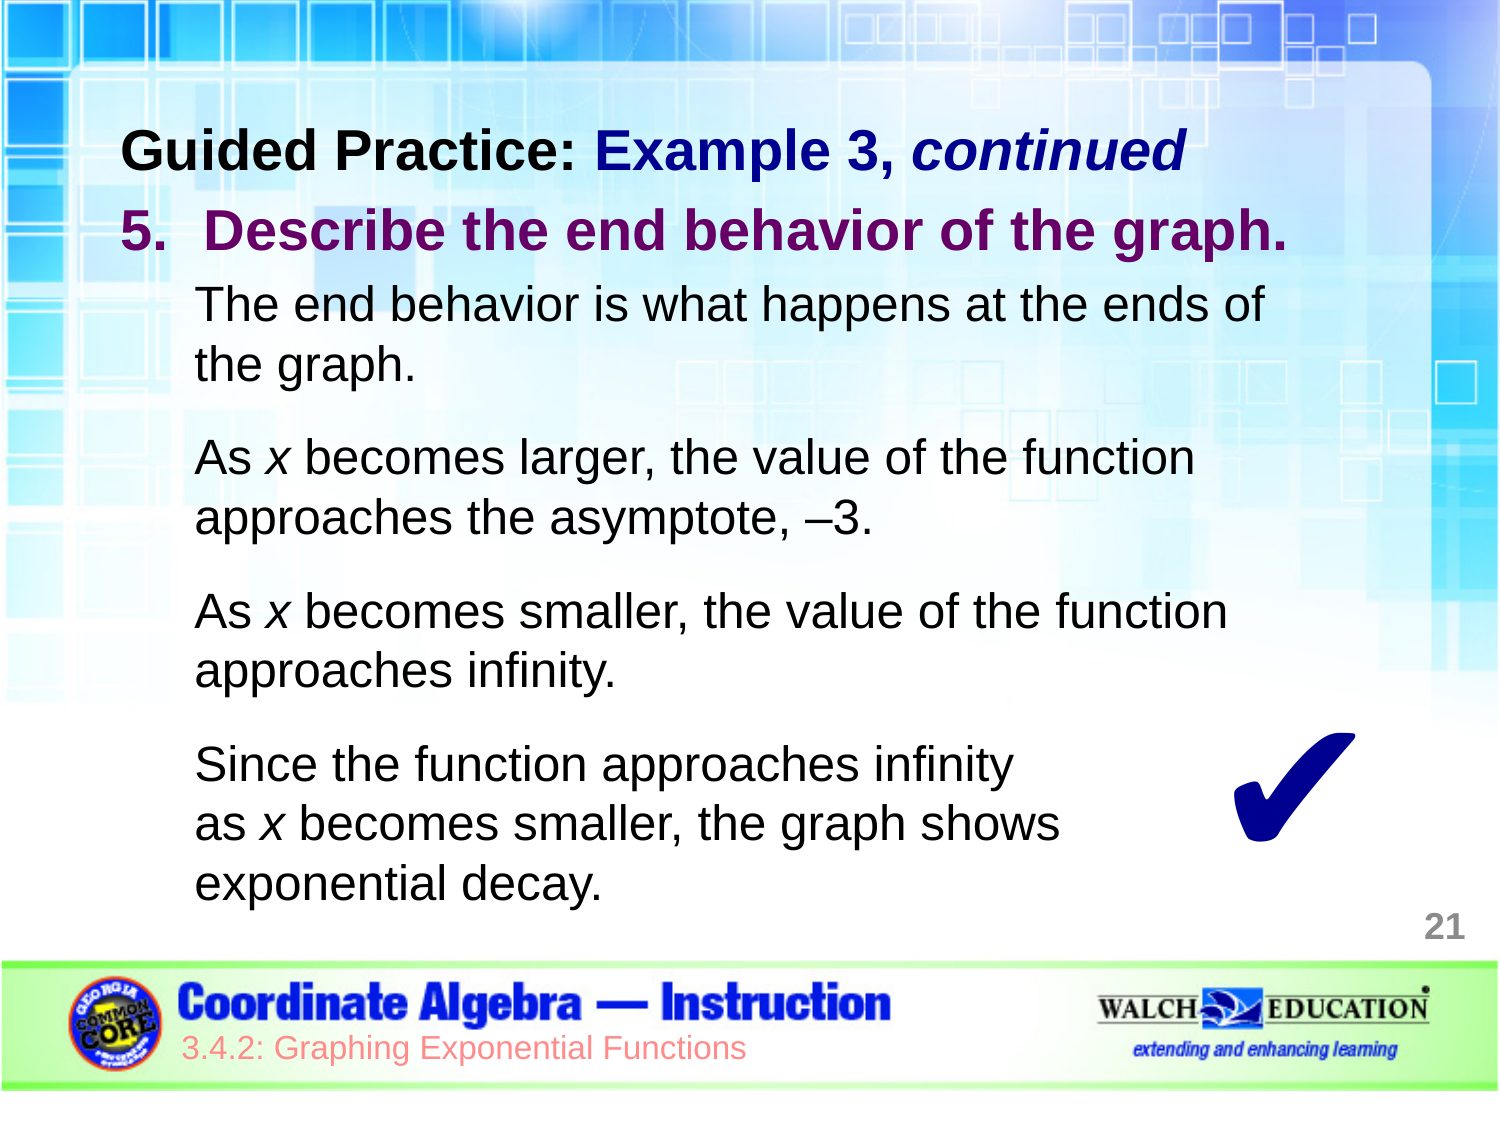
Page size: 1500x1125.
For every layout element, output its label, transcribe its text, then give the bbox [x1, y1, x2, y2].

slide_number 21 [1361, 901, 1481, 949]
picture [1, 0, 1500, 1091]
text_box ✔ [1128, 651, 1394, 907]
subtitle Guided Practice: Example 3, continued Describe the end behavior of the graph. The end behavior is what happens at the ends of the graph. As x becomes larger, the value of the function approaches the asymptote, –3. As x becomes smaller, the value of the function approaches infinity. Since the function approaches infinity as x becomes smaller, the graph shows exponential decay. [105, 105, 1394, 925]
footer 3.4.2: Graphing Exponential Functions [166, 1024, 1080, 1069]
